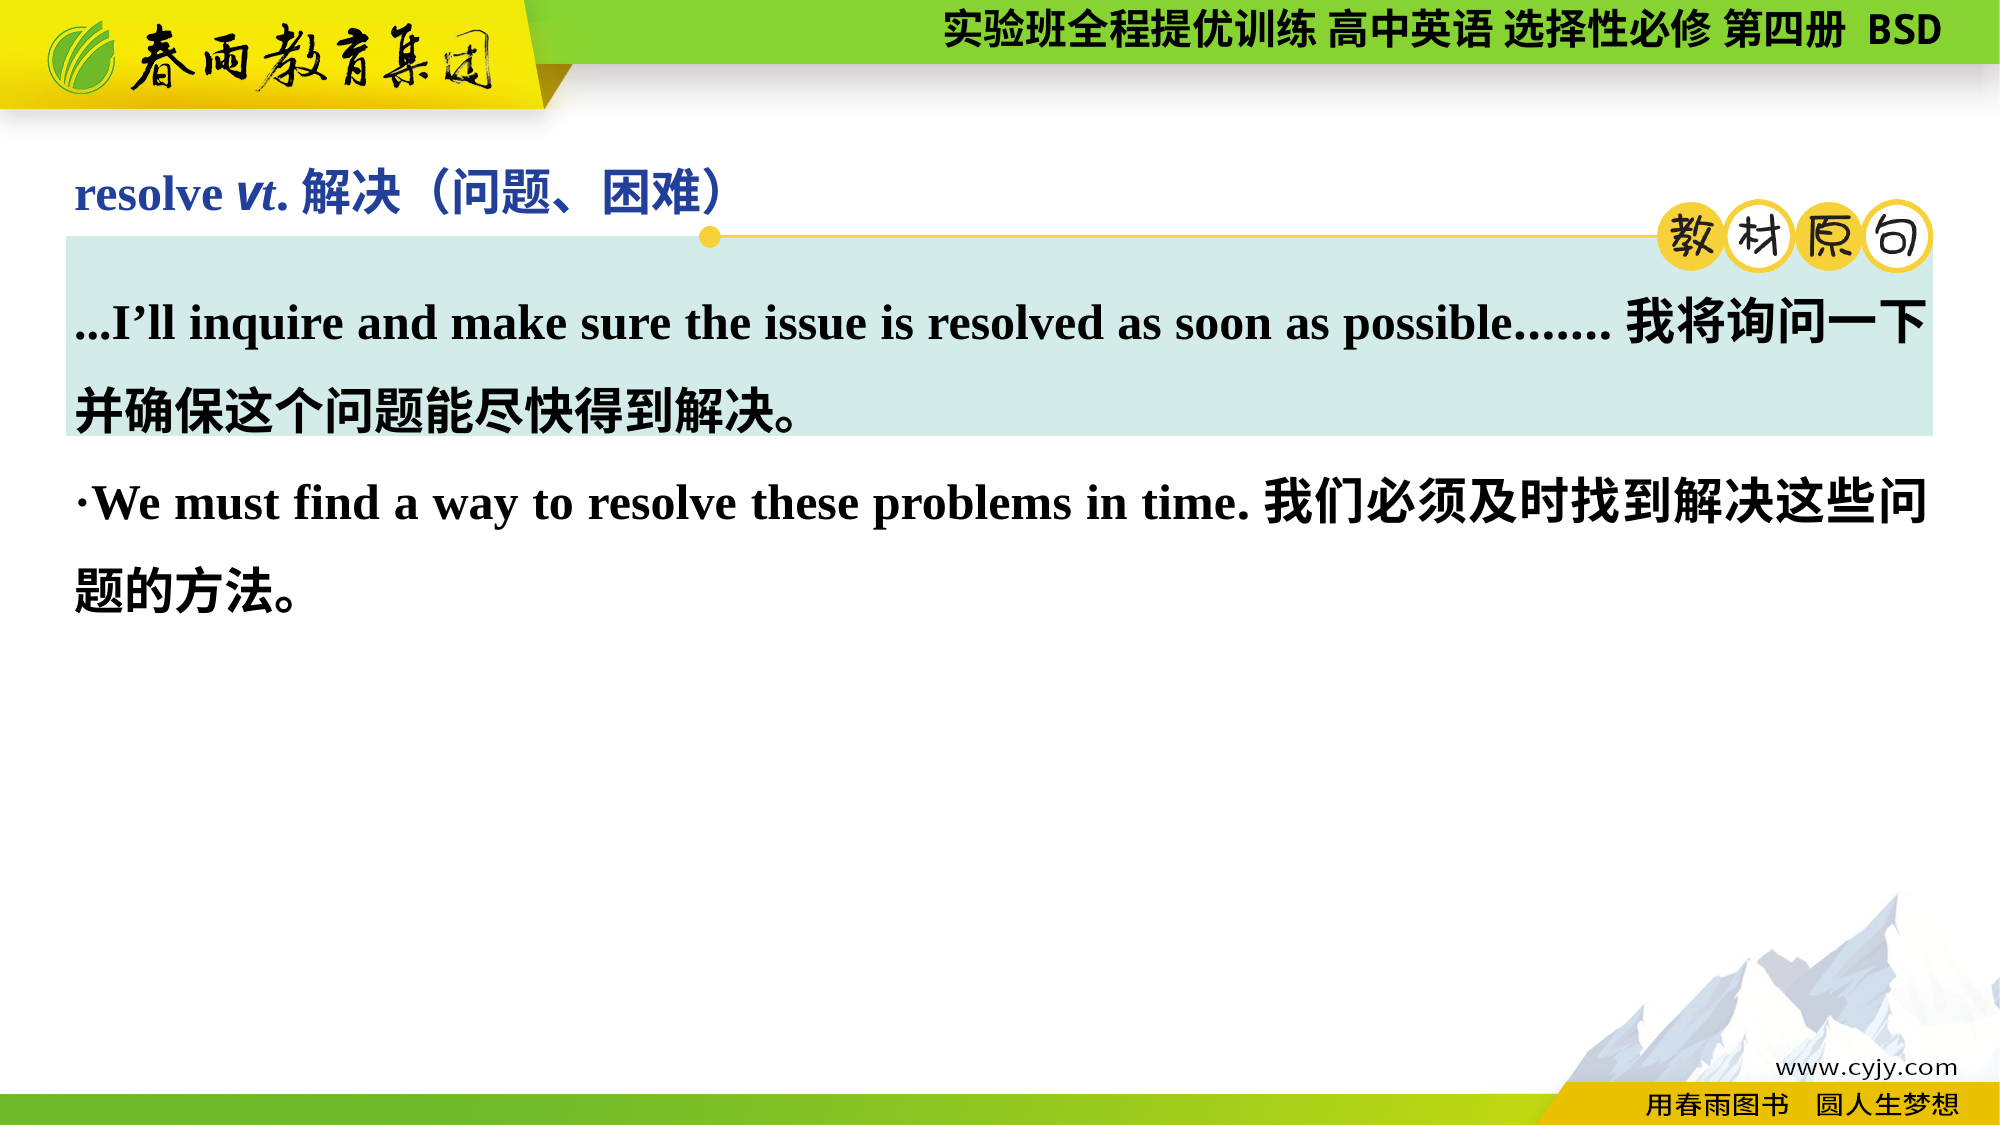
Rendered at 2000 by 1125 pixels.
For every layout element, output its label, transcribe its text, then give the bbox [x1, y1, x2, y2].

list resolve vt.解决（问题、困难） ...I’ll inquire and make sure the issue is resolved as soon as possible.……我将询问一下并确保这个问题能尽快得到解决。 ·We must find a way to resolve these problems in time.我们必须及时找到解决这些问题的方法。 [59, 122, 1944, 672]
picture [0, 0, 2000, 1125]
